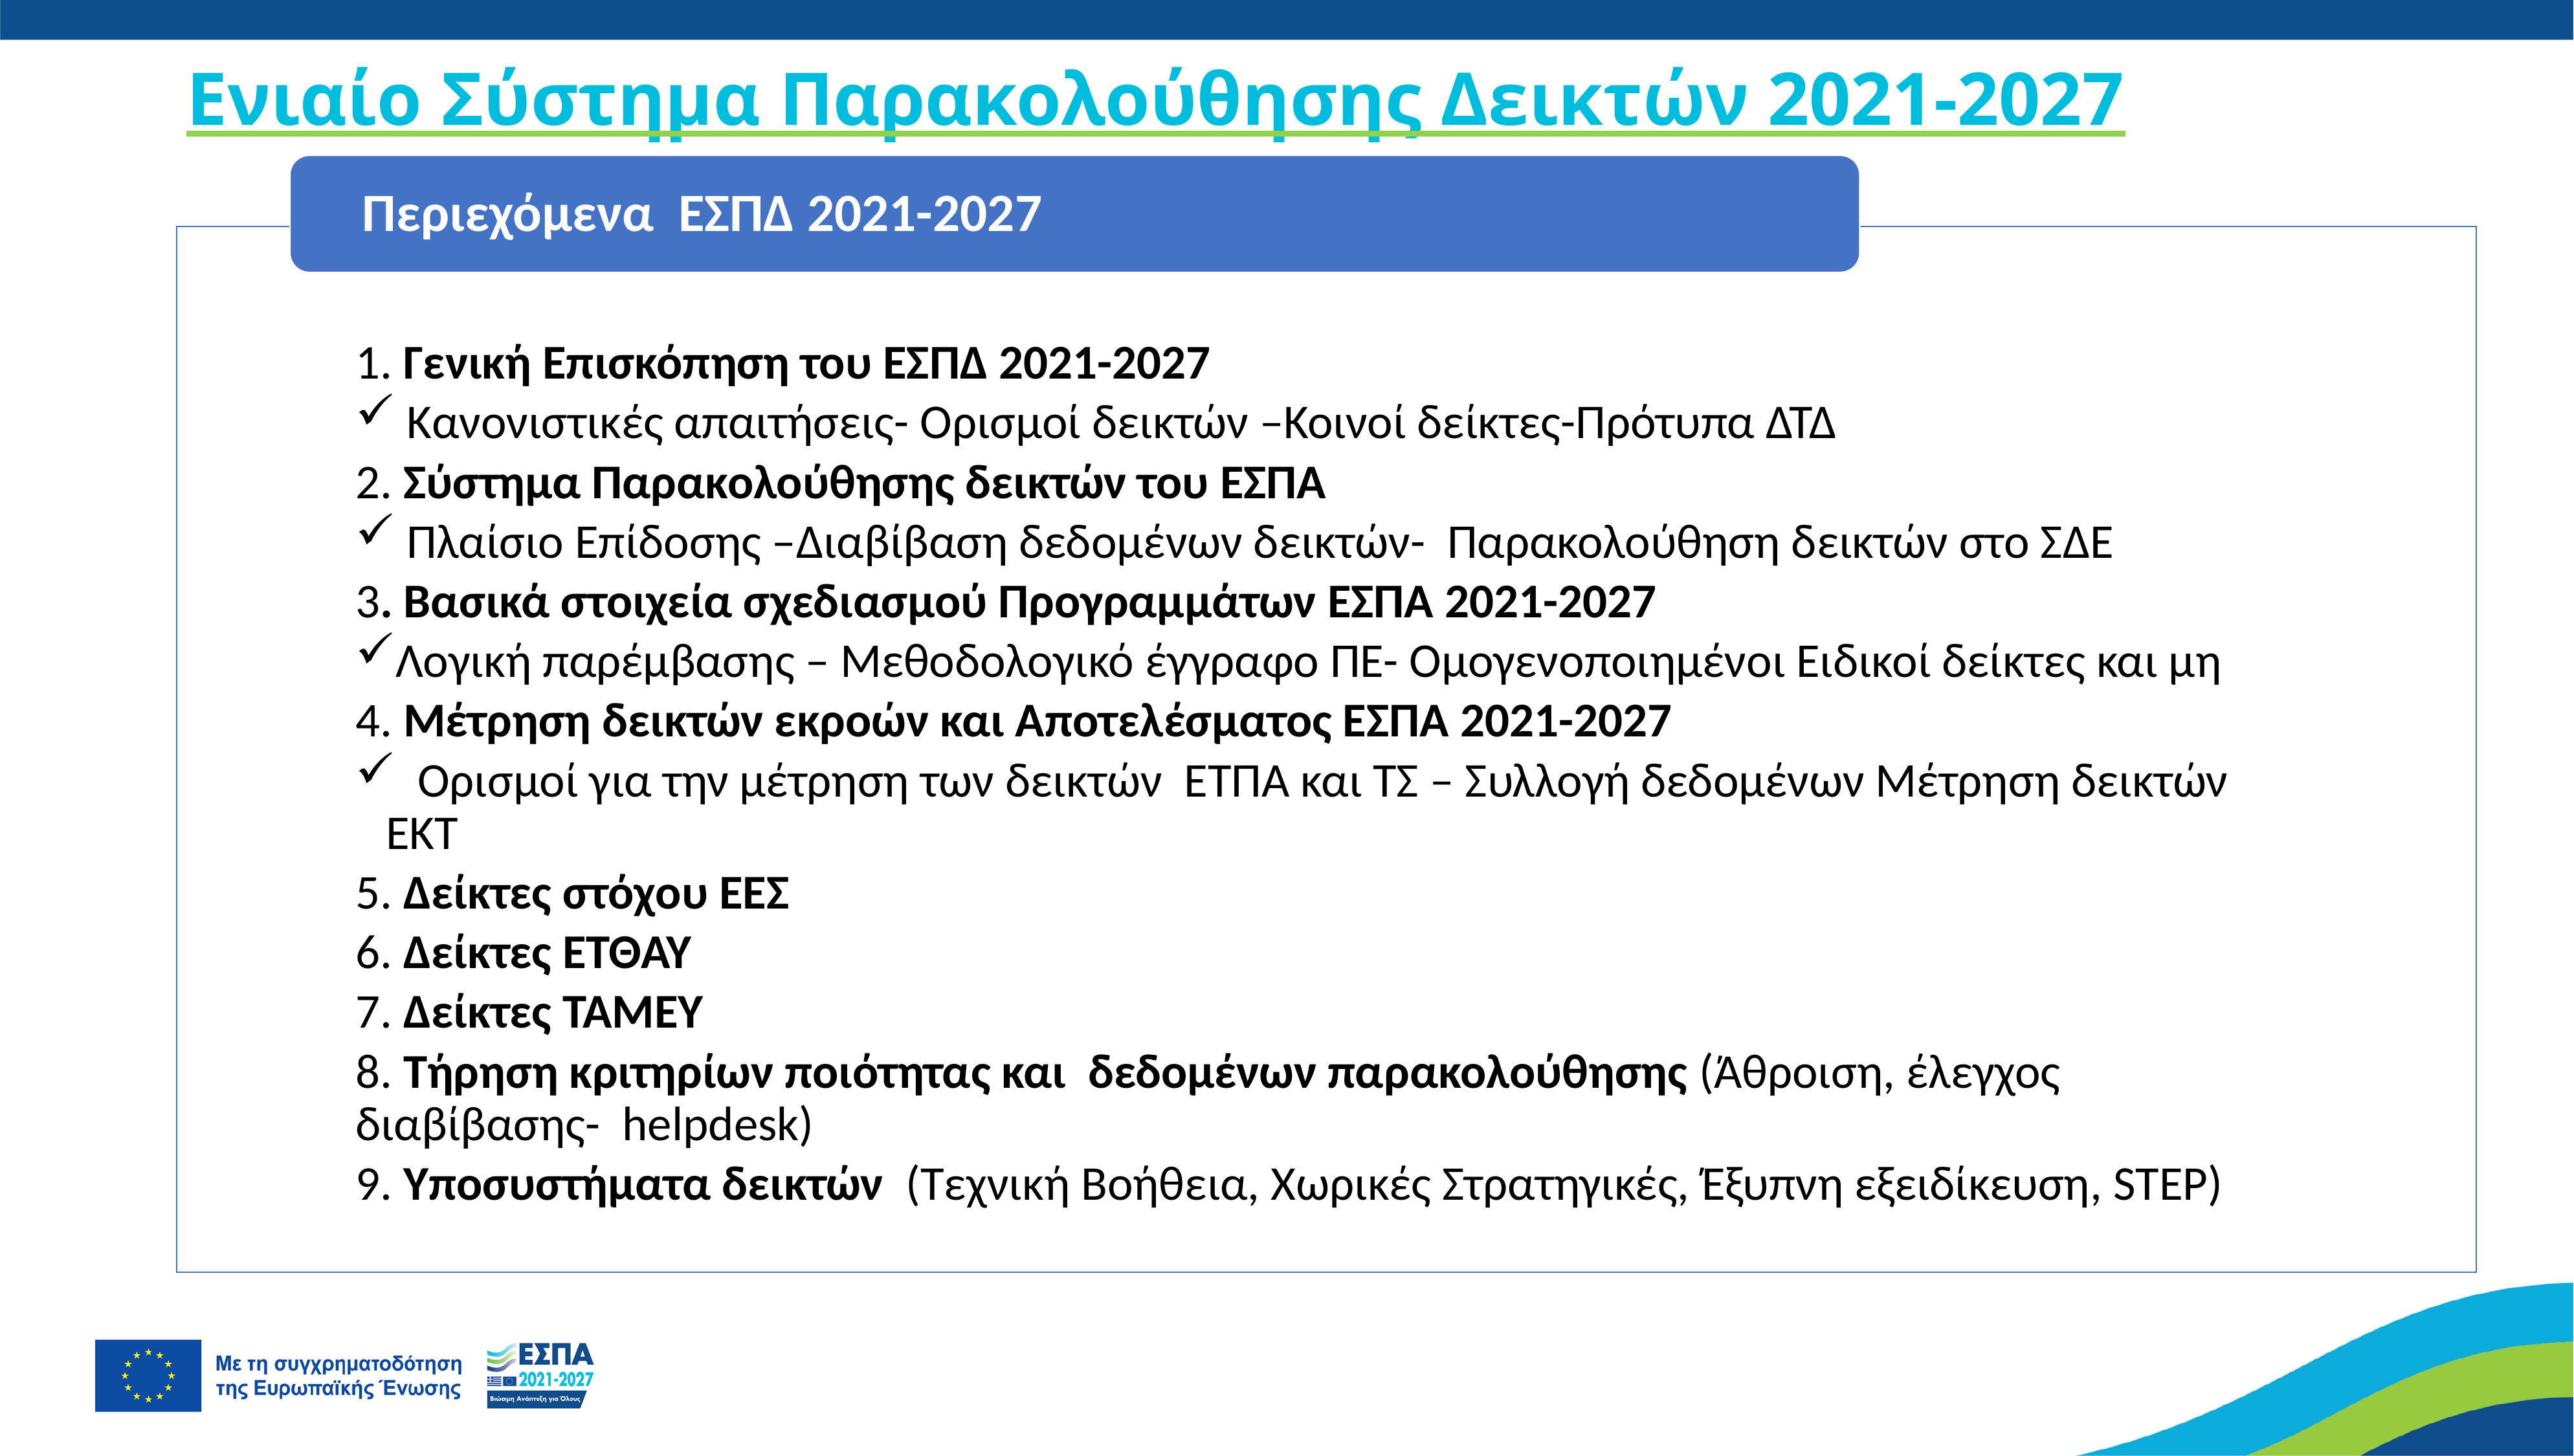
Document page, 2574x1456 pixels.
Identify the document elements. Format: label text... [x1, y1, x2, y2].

title Ενιαίο Σύστημα Παρακολούθησης Δεικτών 2021-2027 [177, 46, 2397, 120]
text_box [177, 120, 2477, 1277]
picture [2087, 1341, 2573, 1456]
picture [0, 0, 2573, 1456]
